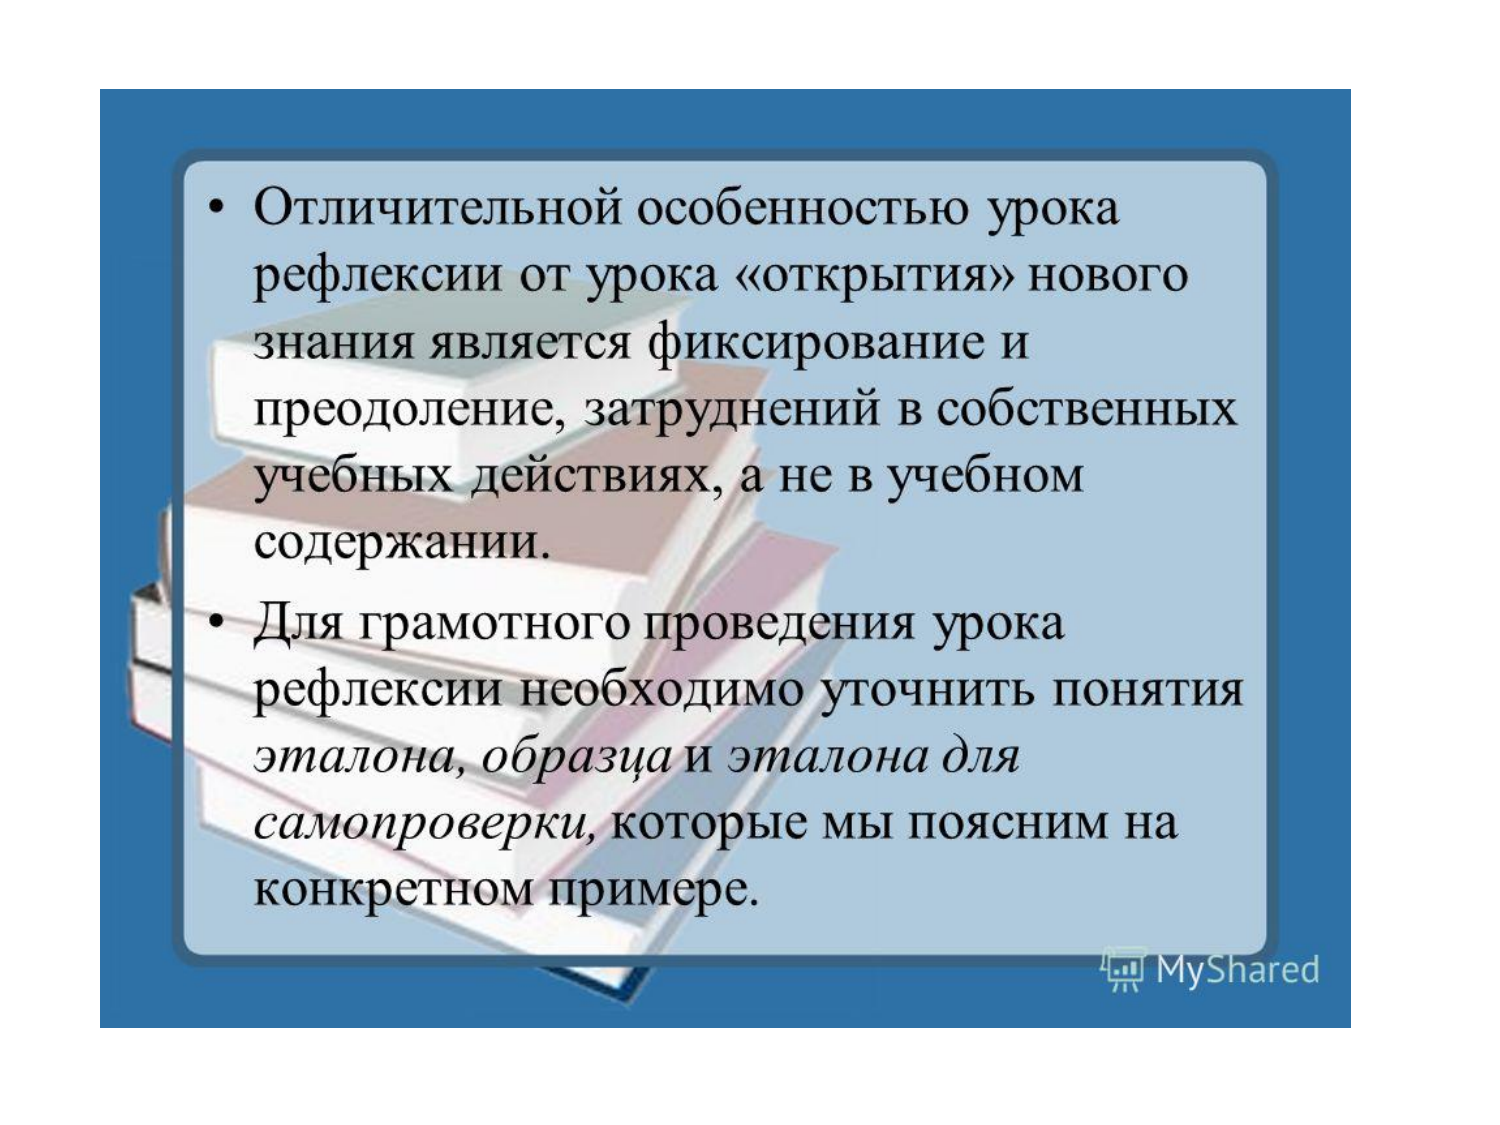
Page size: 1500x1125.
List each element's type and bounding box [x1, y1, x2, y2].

picture [100, 89, 1351, 1028]
